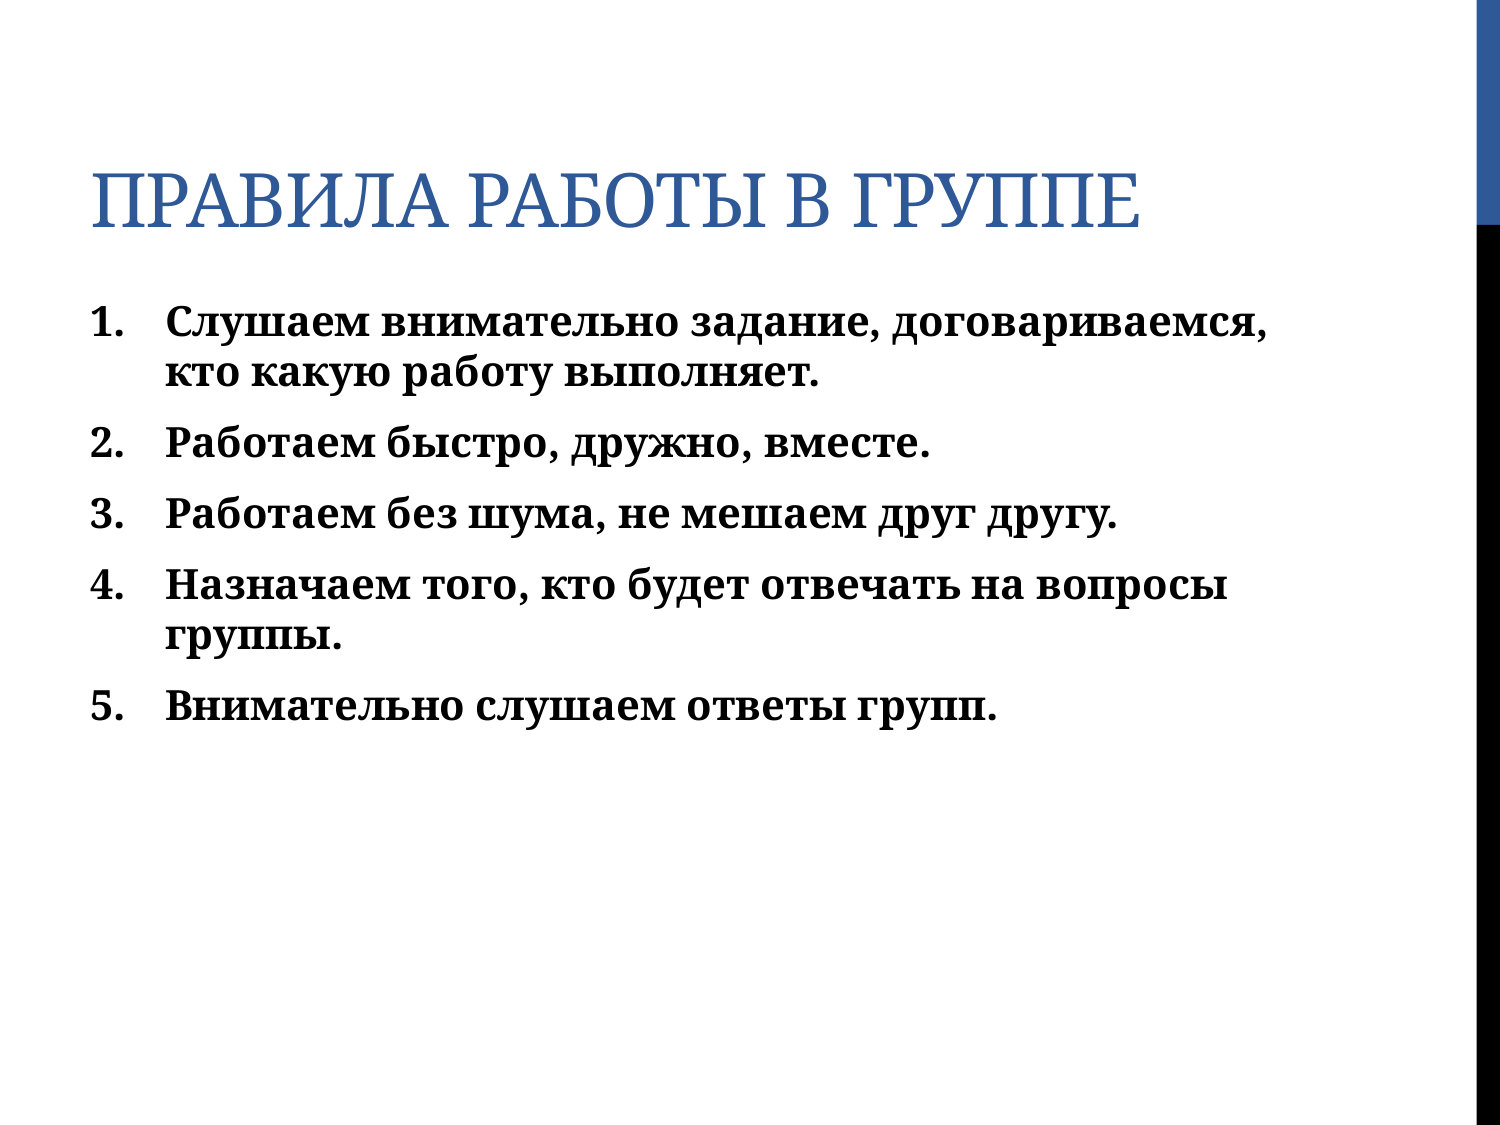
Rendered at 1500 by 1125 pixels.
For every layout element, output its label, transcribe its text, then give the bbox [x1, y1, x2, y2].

title ПРАВИЛА РАБОТЫ В группе [75, 24, 1360, 250]
list Слушаем внимательно задание, договариваемся, кто какую работу выполняет. Работаем быстро, дружно, вместе. Работаем без шума, не мешаем друг другу. Назначаем того, кто будет отвечать на вопросы группы. Внимательно слушаем ответы групп. [74, 287, 1326, 1006]
